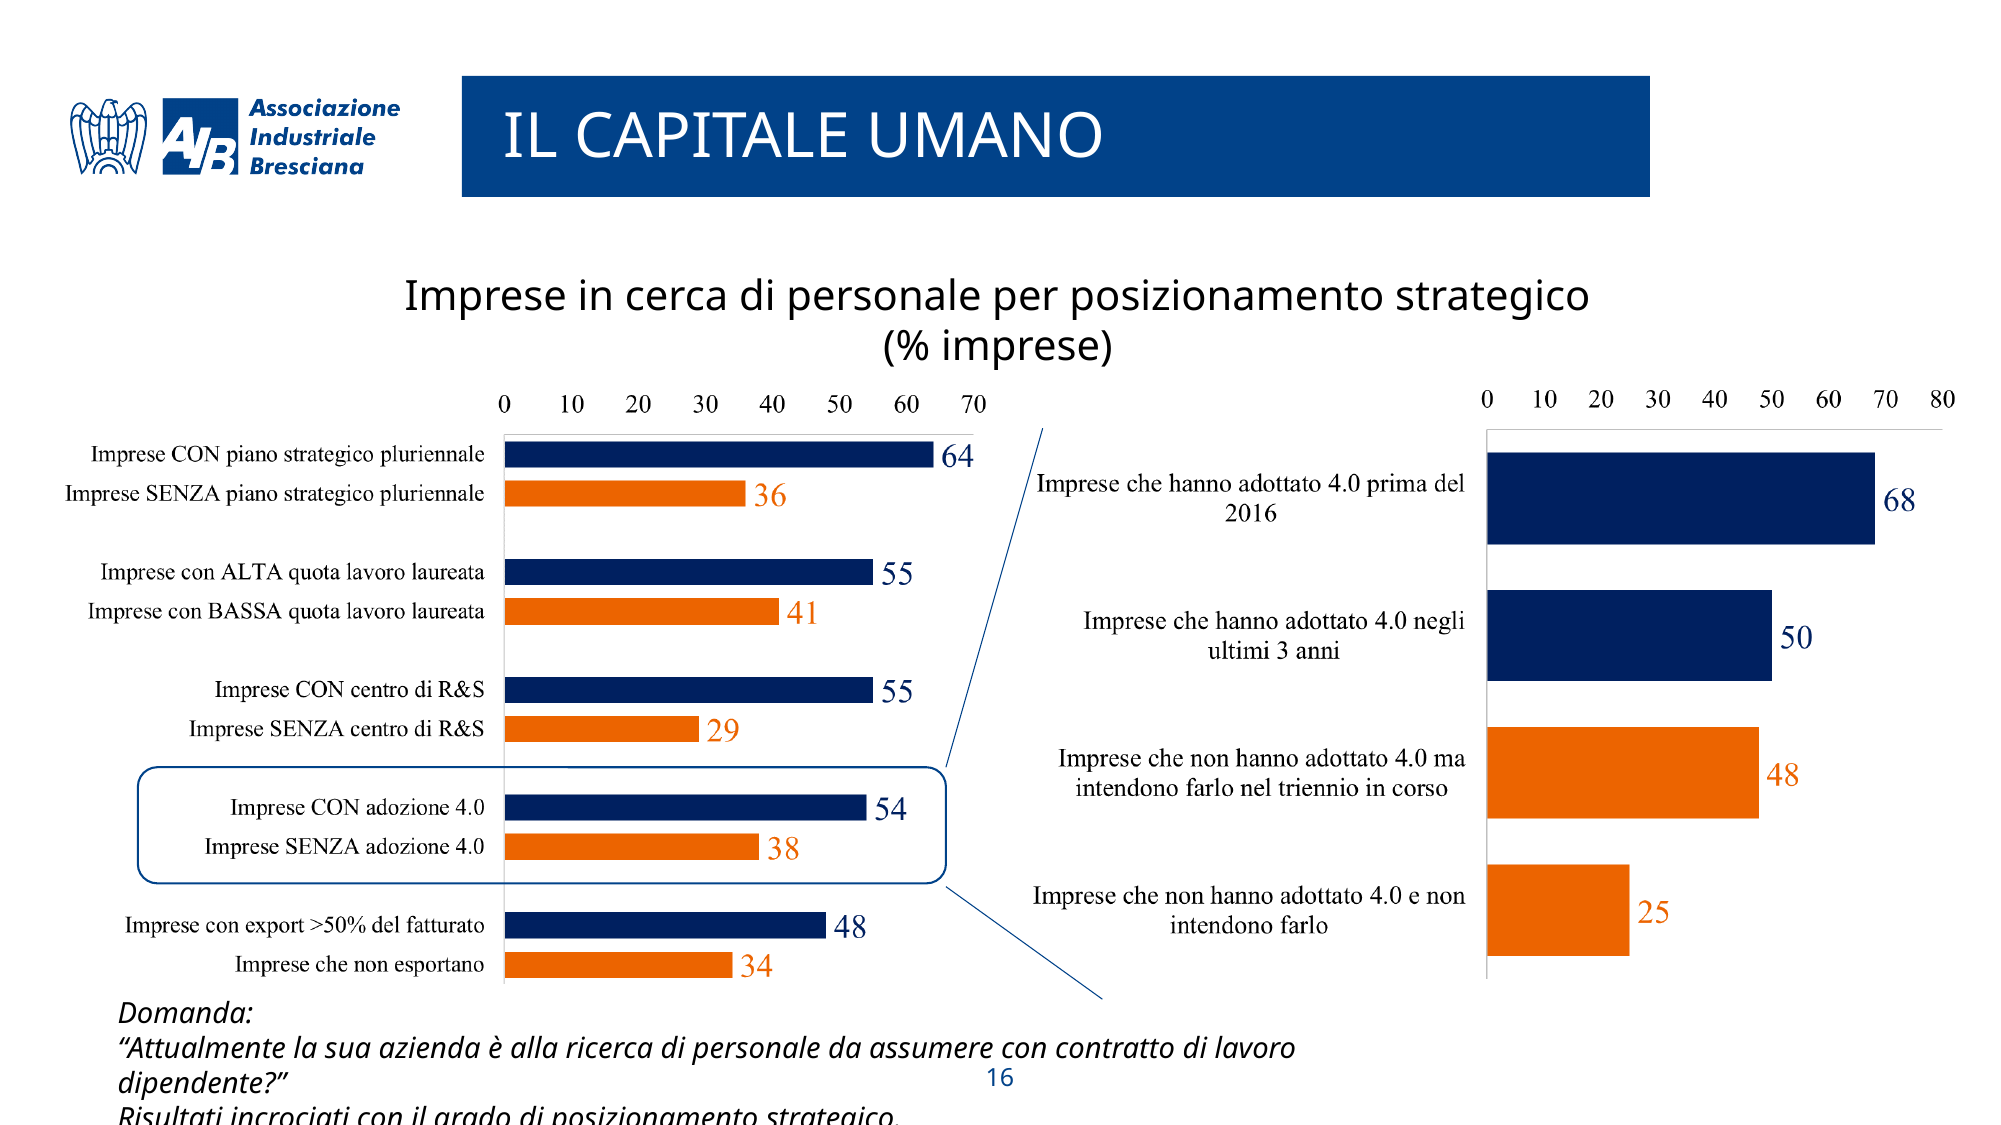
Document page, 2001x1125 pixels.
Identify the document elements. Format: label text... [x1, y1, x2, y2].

picture [56, 382, 1000, 998]
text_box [945, 886, 1103, 1000]
picture [1024, 377, 1969, 993]
text_box Domanda: “Attualmente la sua azienda è alla ricerca di personale da assumere con contratto di lavoro dipendente?” Risultati incrociati con il grado di posizionamento strategico. [102, 993, 1437, 1125]
picture [70, 98, 400, 175]
title IL CAPITALE UMANO [472, 91, 1639, 184]
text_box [945, 428, 1043, 768]
text_box Imprese in cerca di personale per posizionamento strategico (% imprese) [389, 261, 1606, 377]
